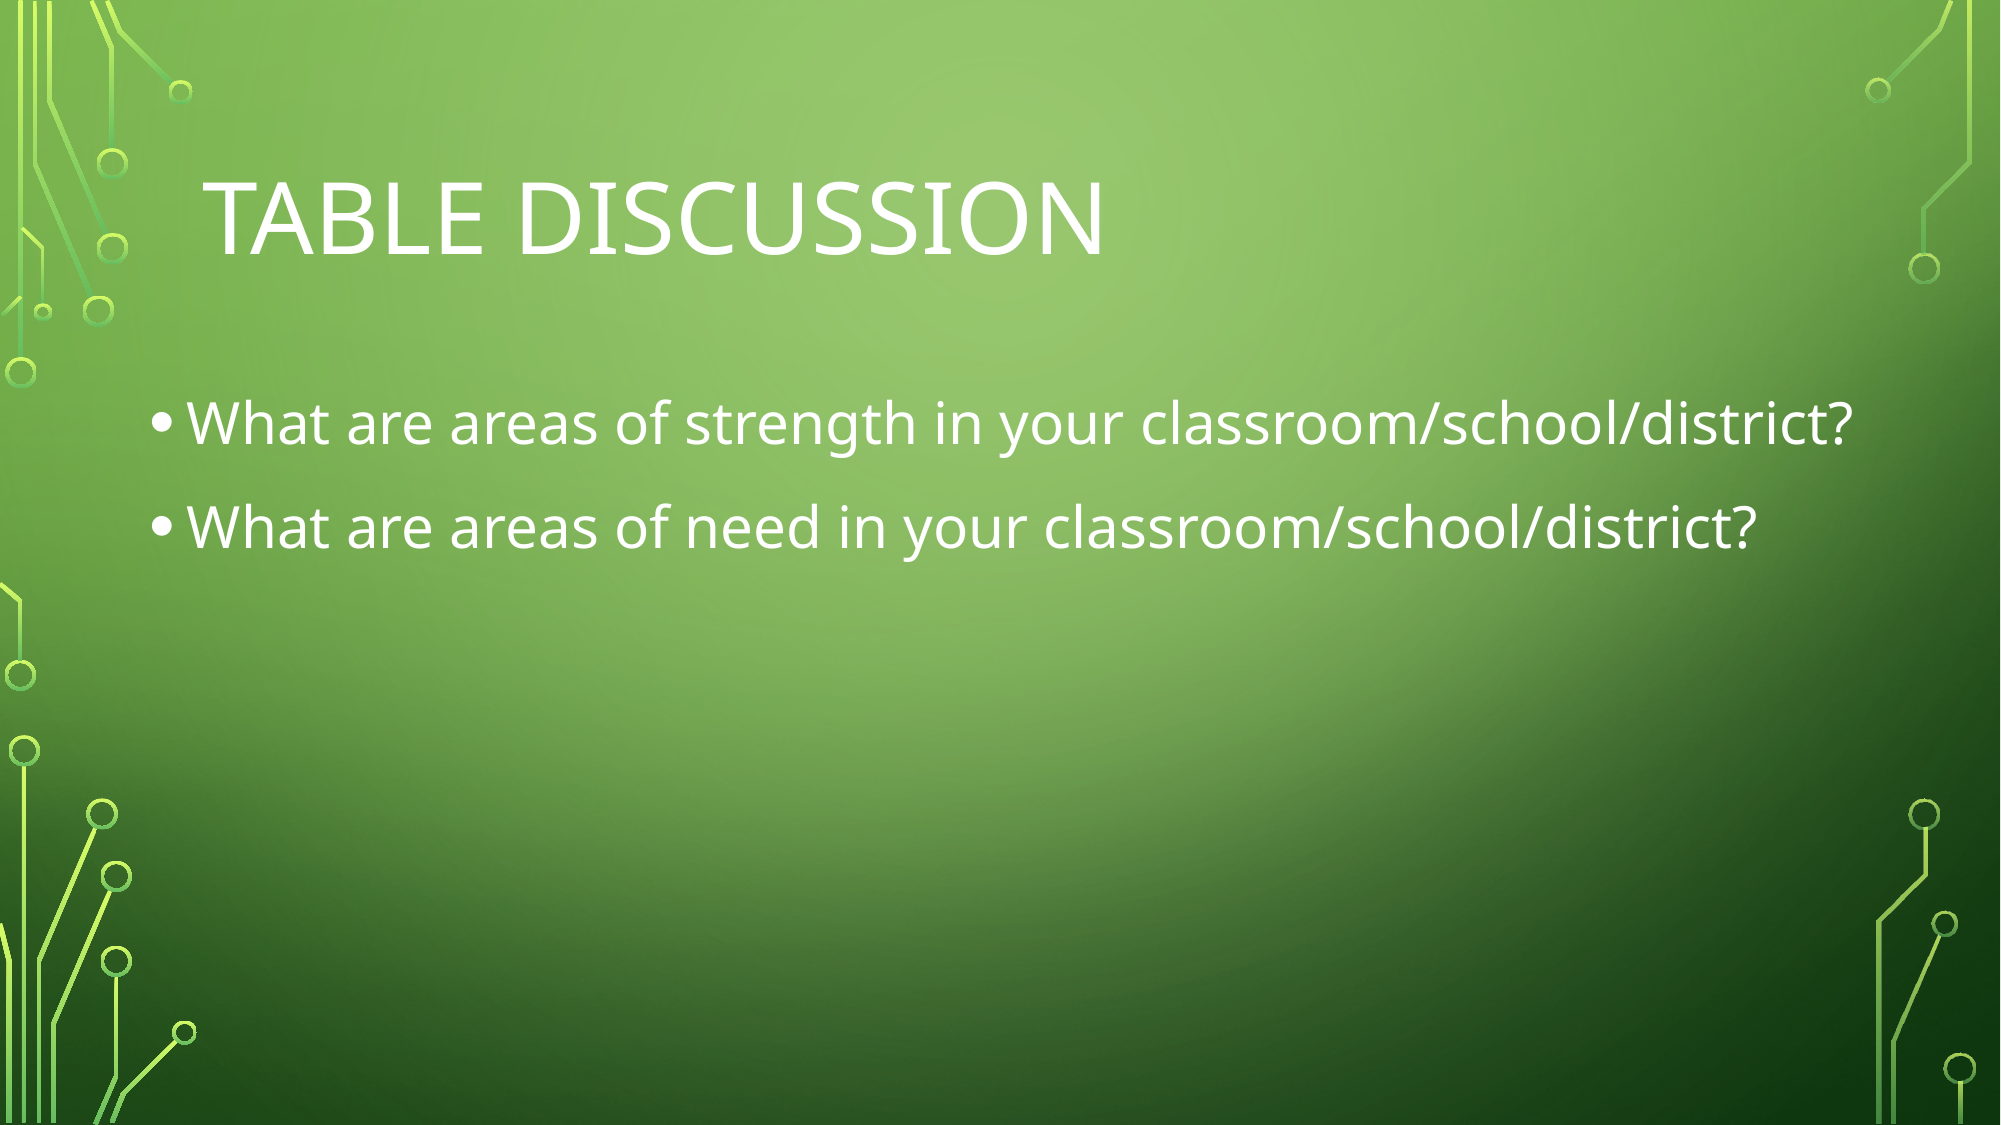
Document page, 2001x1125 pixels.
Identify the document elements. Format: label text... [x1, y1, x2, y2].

title Table Discussion [187, 101, 1813, 344]
list What are areas of strength in your classroom/school/district? What are areas of need in your classroom/school/district? [134, 364, 1939, 962]
